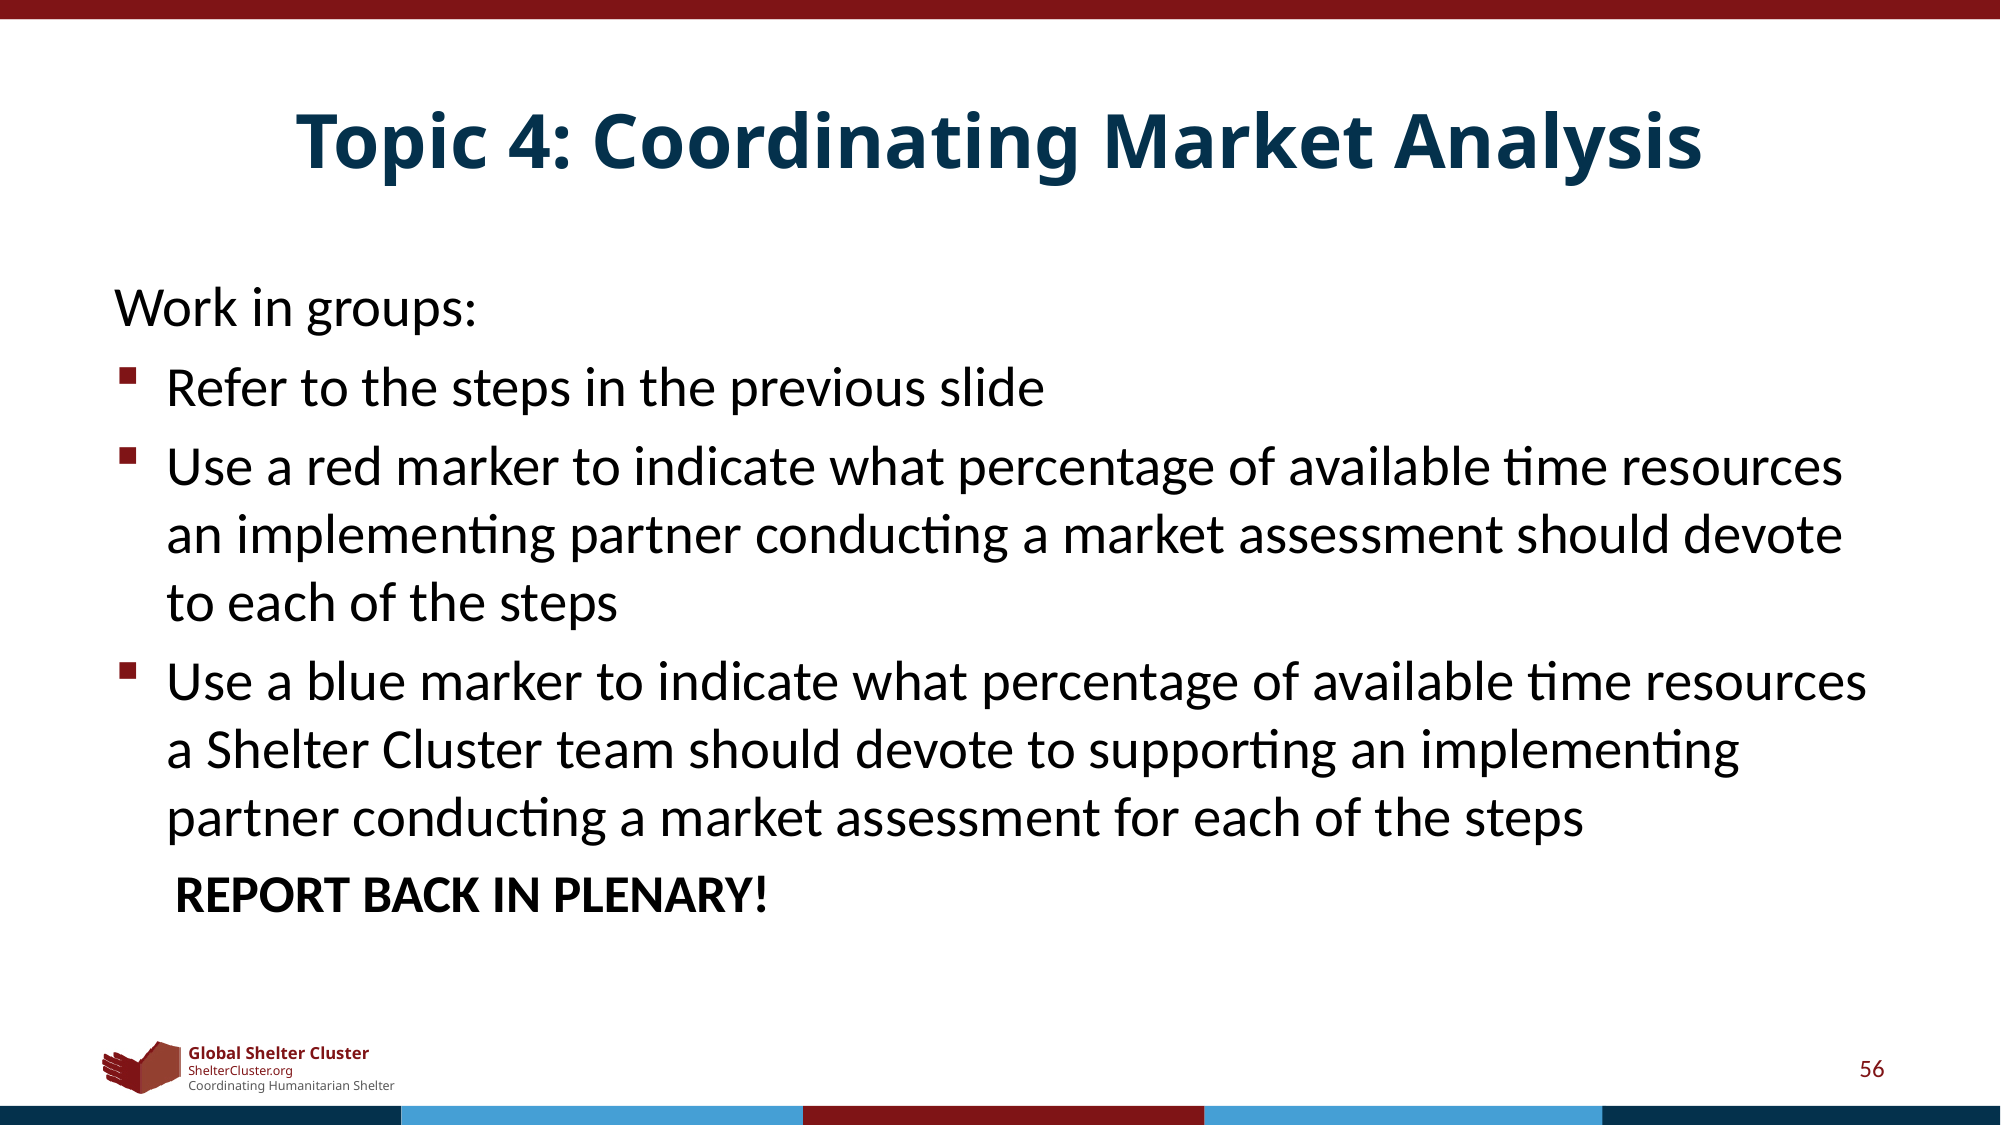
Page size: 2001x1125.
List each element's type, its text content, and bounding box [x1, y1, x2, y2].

title Topic 4: Coordinating Market Analysis [99, 45, 1900, 233]
slide_number 56 [1433, 1037, 1900, 1098]
list Work in groups: Refer to the steps in the previous slide Use a red marker to indicate what percentage of available time resources an implementing partner conducting a market assessment should devote to each of the steps Use a blue marker to indicate what percentage of available time resources a Shelter Cluster team should devote to supporting an implementing partner conducting a market assessment for each of the steps REPORT BACK IN PLENARY! [99, 262, 1900, 1005]
picture [102, 1041, 181, 1094]
